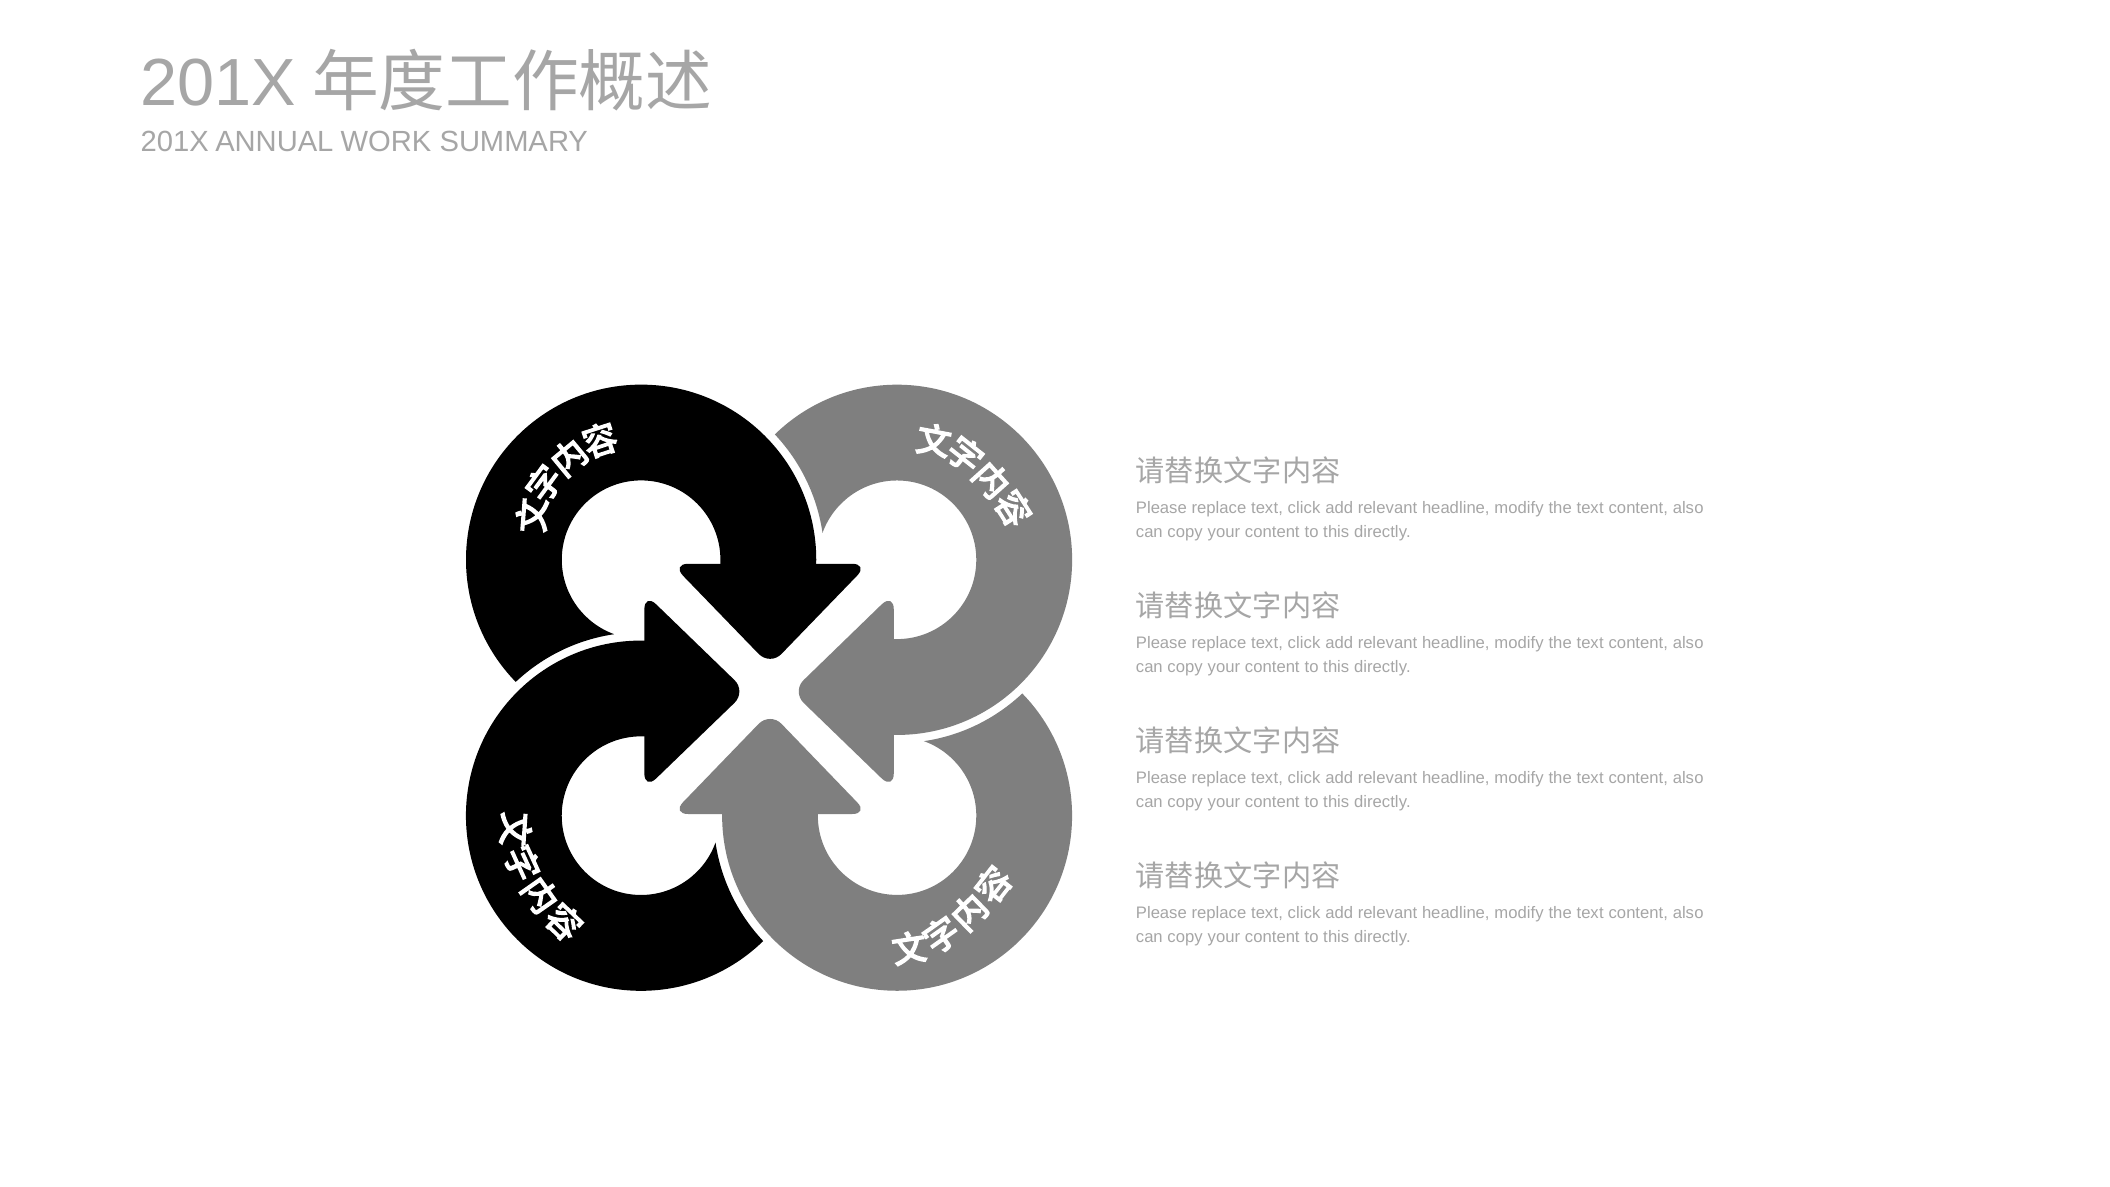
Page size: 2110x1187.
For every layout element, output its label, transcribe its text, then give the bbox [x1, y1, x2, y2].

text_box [1135, 715, 1728, 810]
text_box 201X ANNUAL WORK SUMMARY [140, 122, 602, 158]
text_box 201X年度工作概述 [140, 38, 789, 119]
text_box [1135, 580, 1728, 674]
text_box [1135, 444, 1728, 539]
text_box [1135, 850, 1728, 945]
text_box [465, 384, 1073, 991]
